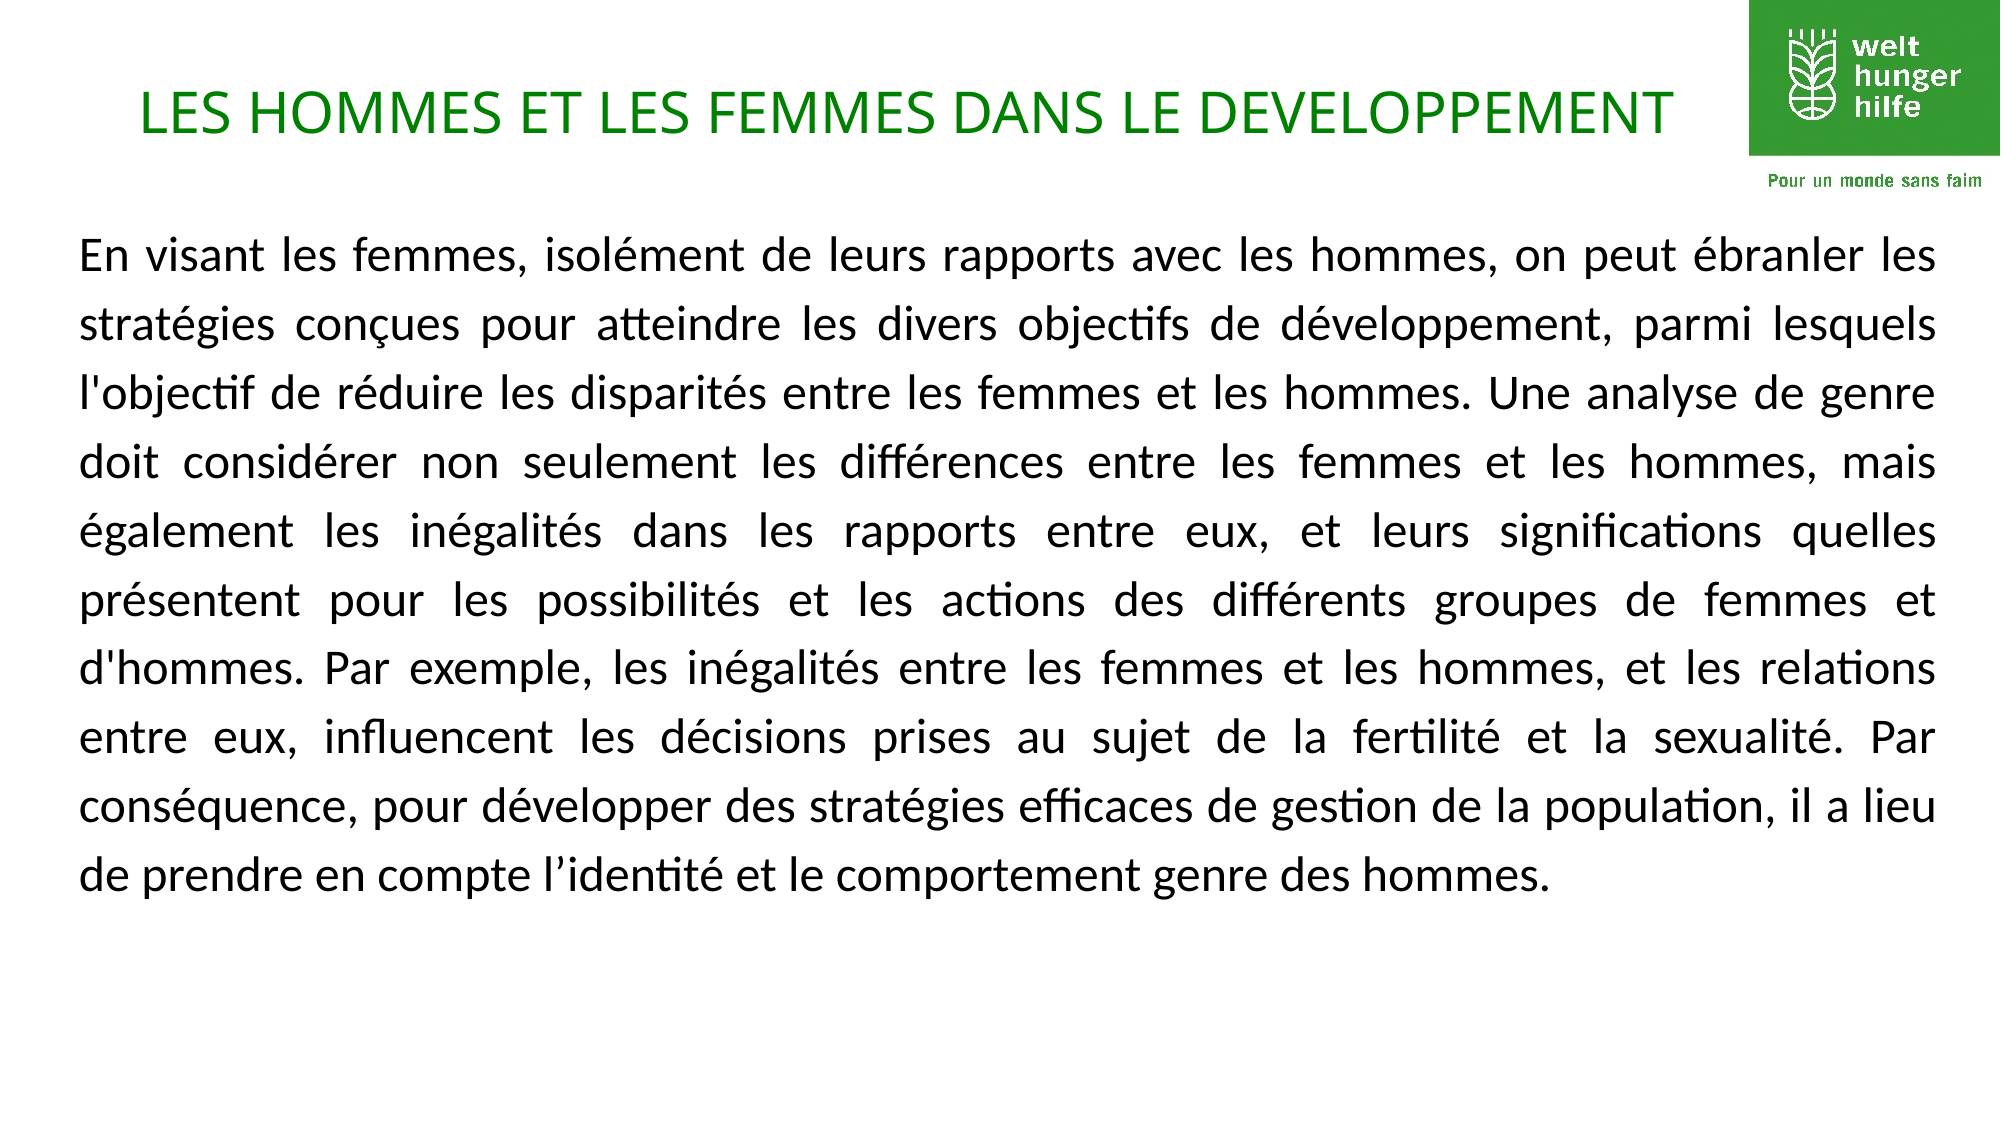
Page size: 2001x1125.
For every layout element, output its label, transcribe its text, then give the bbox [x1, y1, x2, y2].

subtitle En visant les femmes, isolément de leurs rapports avec les hommes, on peut ébranler les stratégies conçues pour atteindre les divers objectifs de développement, parmi lesquels l'objectif de réduire les disparités entre les femmes et les hommes. Une analyse de genre doit considérer non seulement les différences entre les femmes et les hommes, mais également les inégalités dans les rapports entre eux, et leurs significations quelles présentent pour les possibilités et les actions des différents groupes de femmes et d'hommes. Par exemple, les inégalités entre les femmes et les hommes, et les relations entre eux, influencent les décisions prises au sujet de la fertilité et la sexualité. Par conséquence, pour développer des stratégies efficaces de gestion de la population, il a lieu de prendre en compte l’identité et le comportement genre des hommes. [63, 204, 1953, 1064]
title LES HOMMES ET LES FEMMES DANS LE DEVELOPPEMENT [63, 40, 1749, 154]
picture [1749, 0, 2000, 205]
